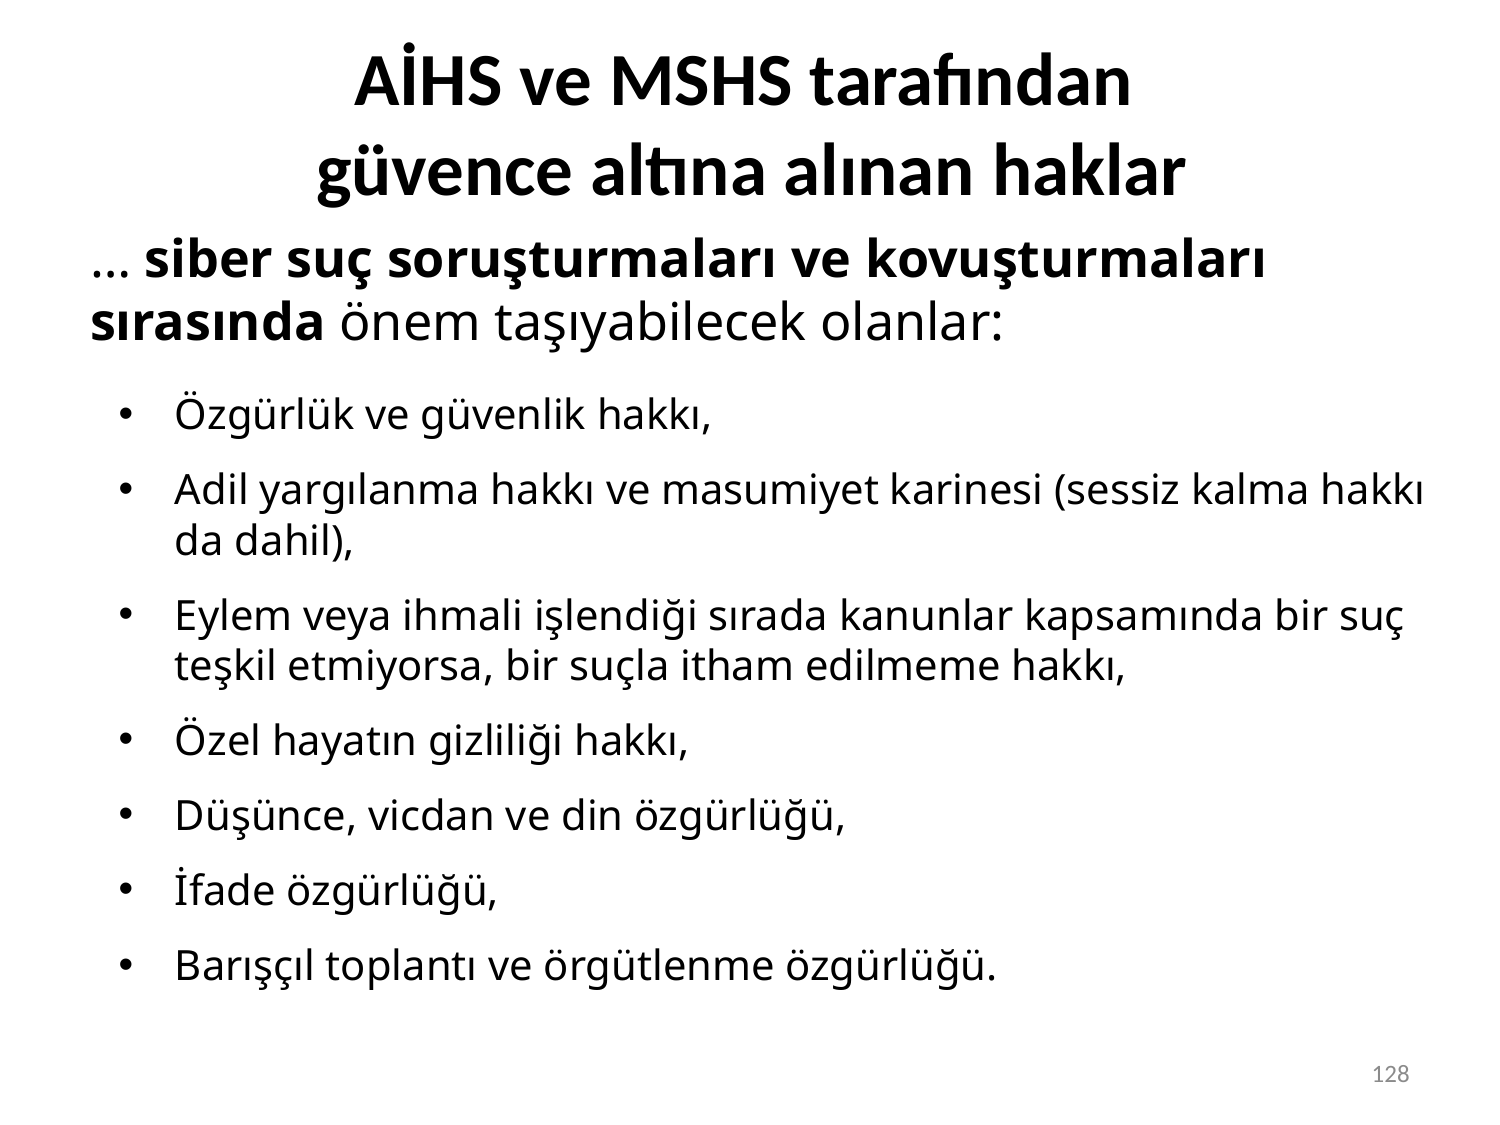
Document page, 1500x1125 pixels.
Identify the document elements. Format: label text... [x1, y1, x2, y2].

title AİHS ve MSHS tarafından güvence altına alınan haklar [54, 44, 1451, 196]
list … siber suç soruşturmaları ve kovuşturmaları sırasında önem taşıyabilecek olanlar: Özgürlük ve güvenlik hakkı, Adil yargılanma hakkı ve masumiyet karinesi (sessiz kalma hakkı da dahil), Eylem veya ihmali işlendiği sırada kanunlar kapsamında bir suç teşkil etmiyorsa, bir suçla itham edilmeme hakkı, Özel hayatın gizliliği hakkı, Düşünce, vicdan ve din özgürlüğü, İfade özgürlüğü, Barışçıl toplantı ve örgütlenme özgürlüğü. [74, 218, 1477, 1007]
slide_number 128 [1074, 1042, 1425, 1103]
